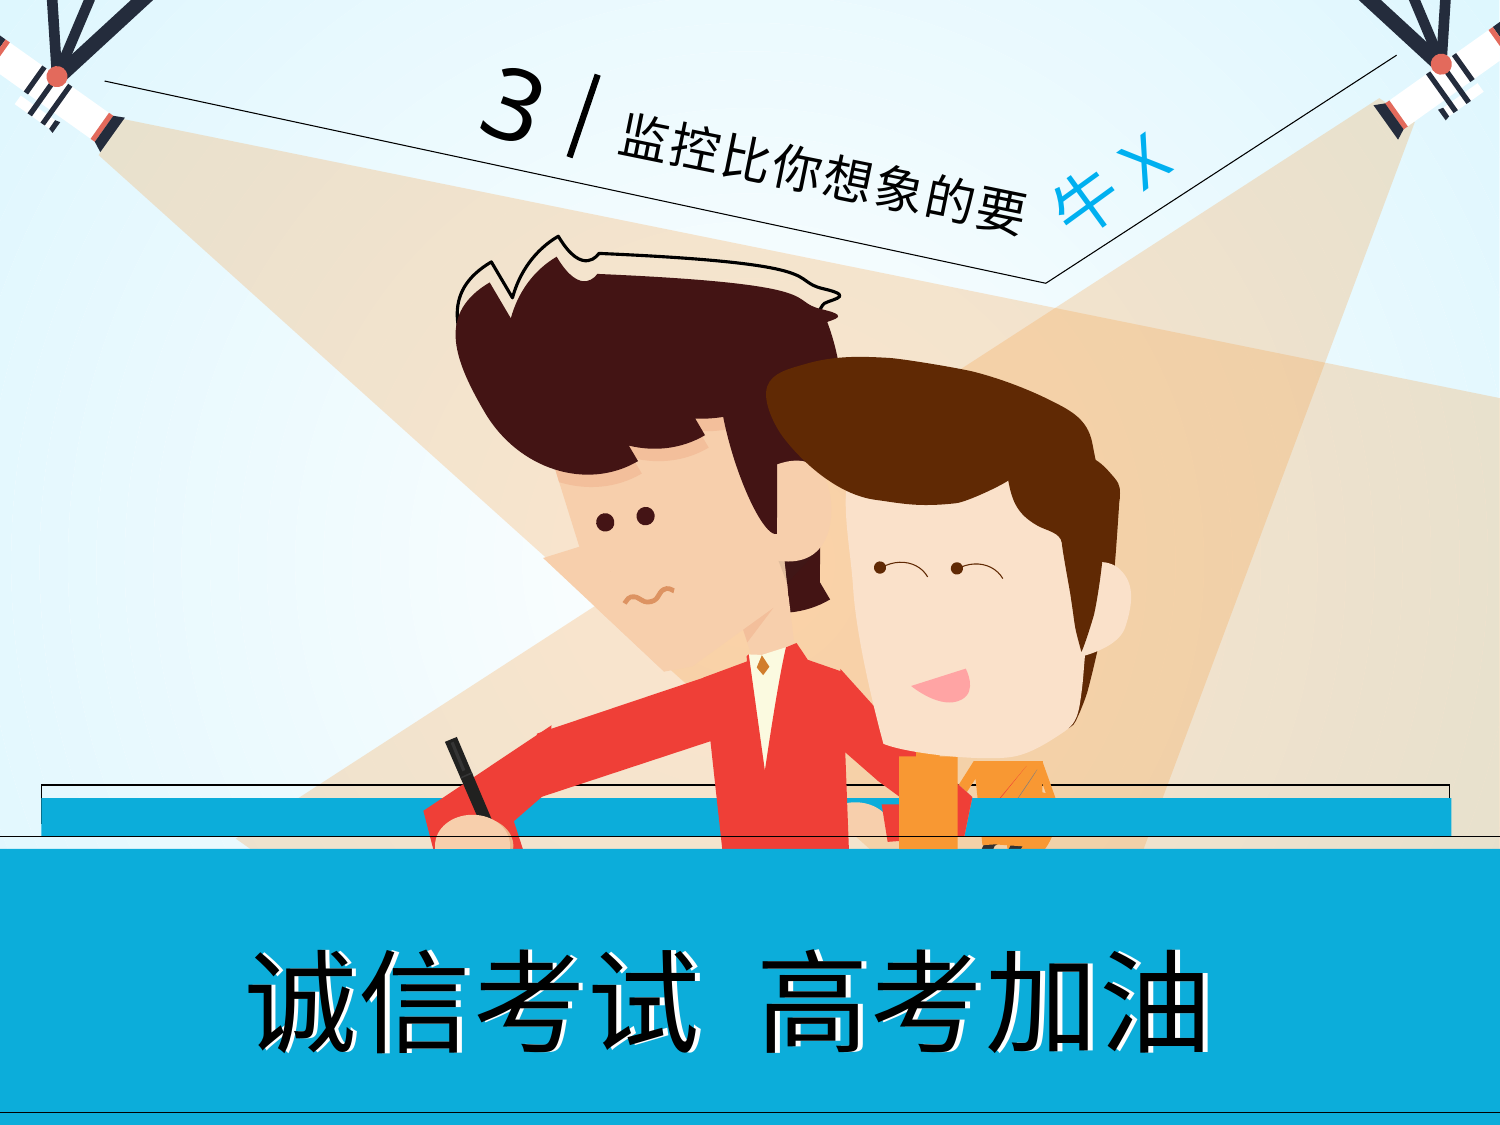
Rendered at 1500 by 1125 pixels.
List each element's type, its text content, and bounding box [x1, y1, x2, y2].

text_box 3 [477, 23, 591, 81]
text_box [97, 149, 104, 162]
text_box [1045, 55, 1397, 256]
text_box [104, 81, 1045, 256]
text_box [1397, 121, 1417, 173]
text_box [0, 256, 1500, 1125]
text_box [0, 0, 149, 133]
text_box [762, 355, 1135, 762]
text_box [569, 74, 598, 158]
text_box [1350, 0, 1500, 121]
